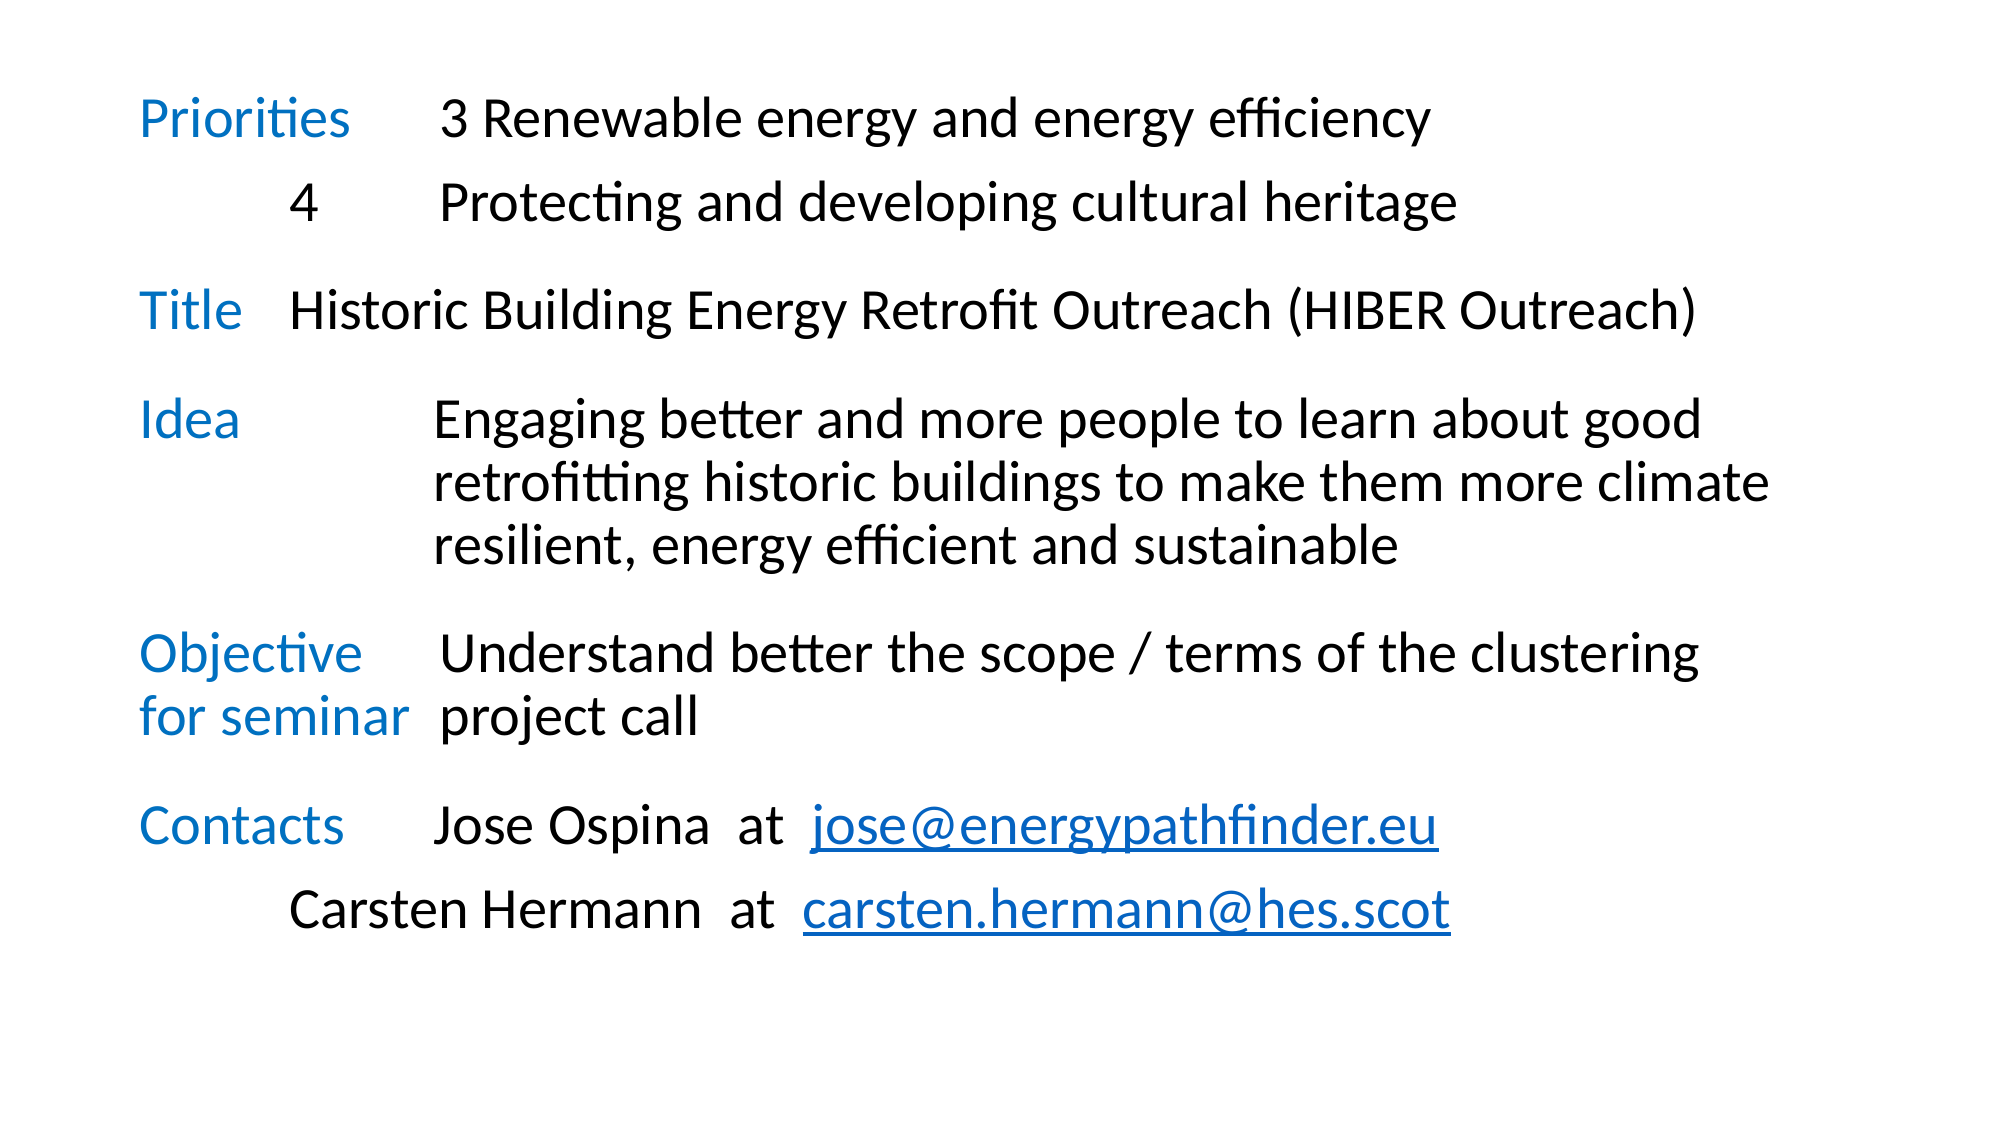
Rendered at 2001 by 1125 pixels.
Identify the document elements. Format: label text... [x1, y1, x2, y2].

list Priorities 3 Renewable energy and energy efficiency 4 Protecting and developing cultural heritage Title Historic Building Energy Retrofit Outreach (HIBER Outreach) Idea Engaging better and more people to learn about good retrofitting historic buildings to make them more climate resilient, energy efficient and sustainable Objective Understand better the scope / terms of the clustering for seminar project call Contacts Jose Ospina at jose@energypathfinder.eu Carsten Hermann at carsten.hermann@hes.scot [124, 79, 1863, 1014]
